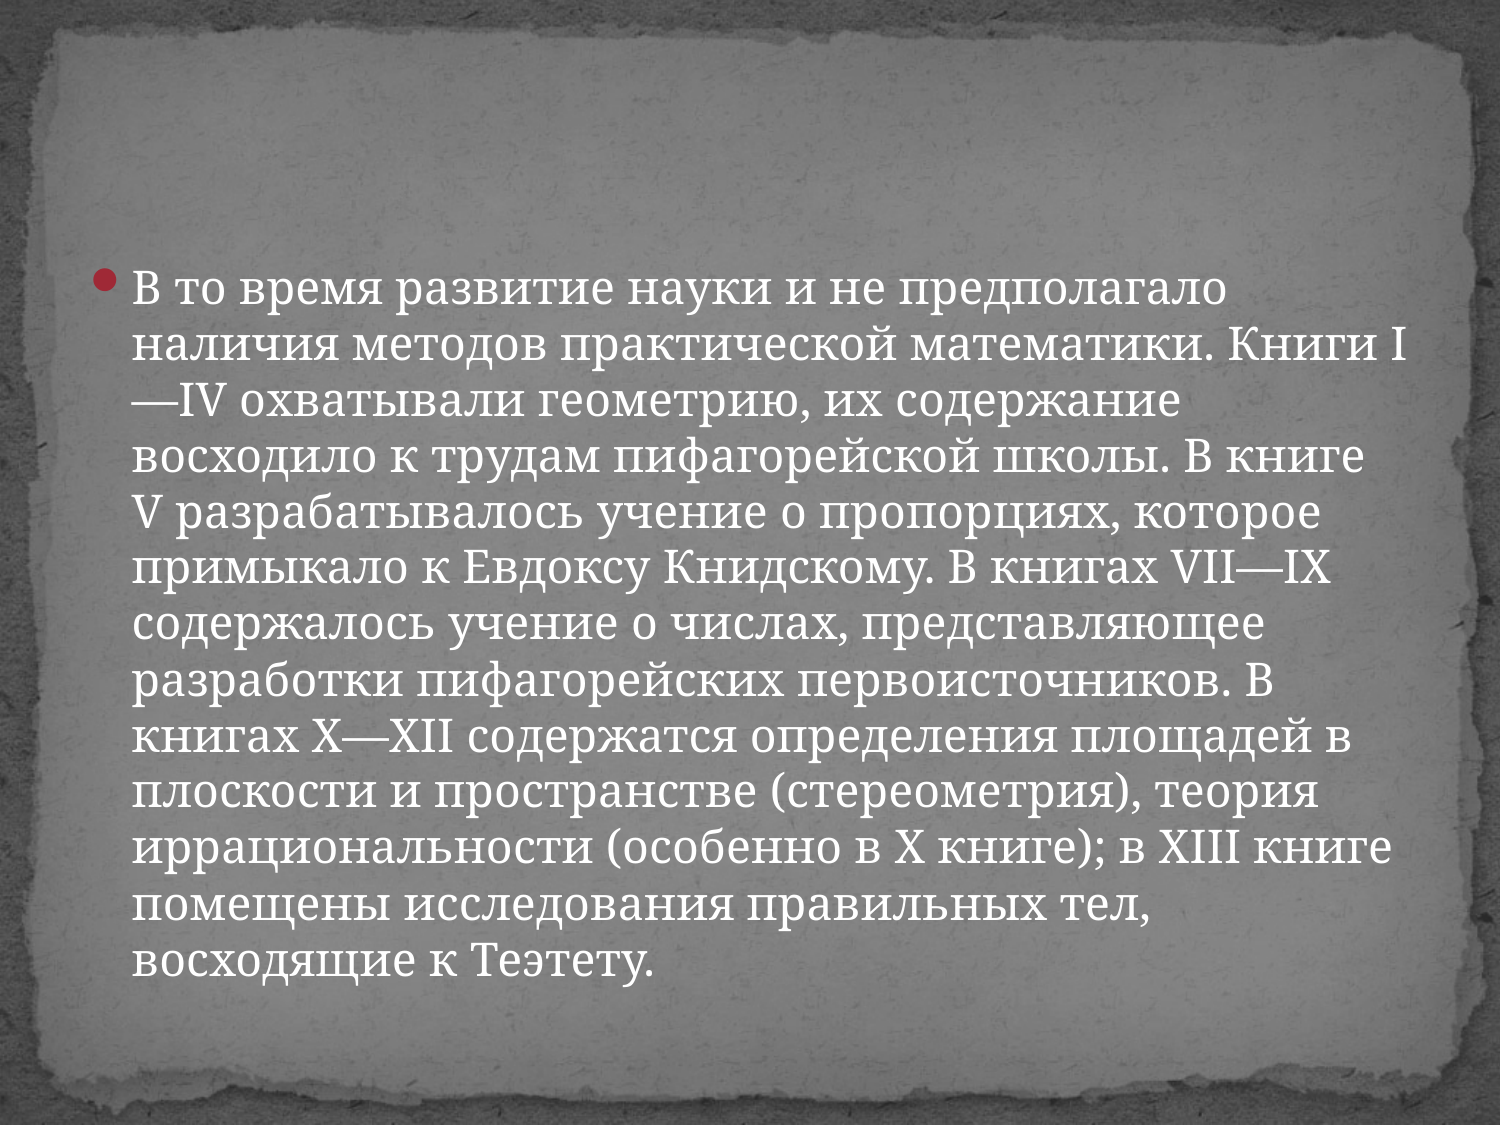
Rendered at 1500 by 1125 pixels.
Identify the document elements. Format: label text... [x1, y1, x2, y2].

list В то время развитие науки и не предполагало наличия методов практической математики. Книги I—IV охватывали геометрию, их содержание восходило к трудам пифагорейской школы. В книге V разрабатывалось учение о пропорциях, которое примыкало к Евдоксу Книдскому. В книгах VII—IX содержалось учение о числах, представляющее разработки пифагорейских первоисточников. В книгах Х—ХІІ содержатся определения площадей в плоскости и пространстве (стереометрия), теория иррациональности (особенно в Х книге); в XIII книге помещены исследования правильных тел, восходящие к Теэтету. [74, 249, 1426, 1001]
